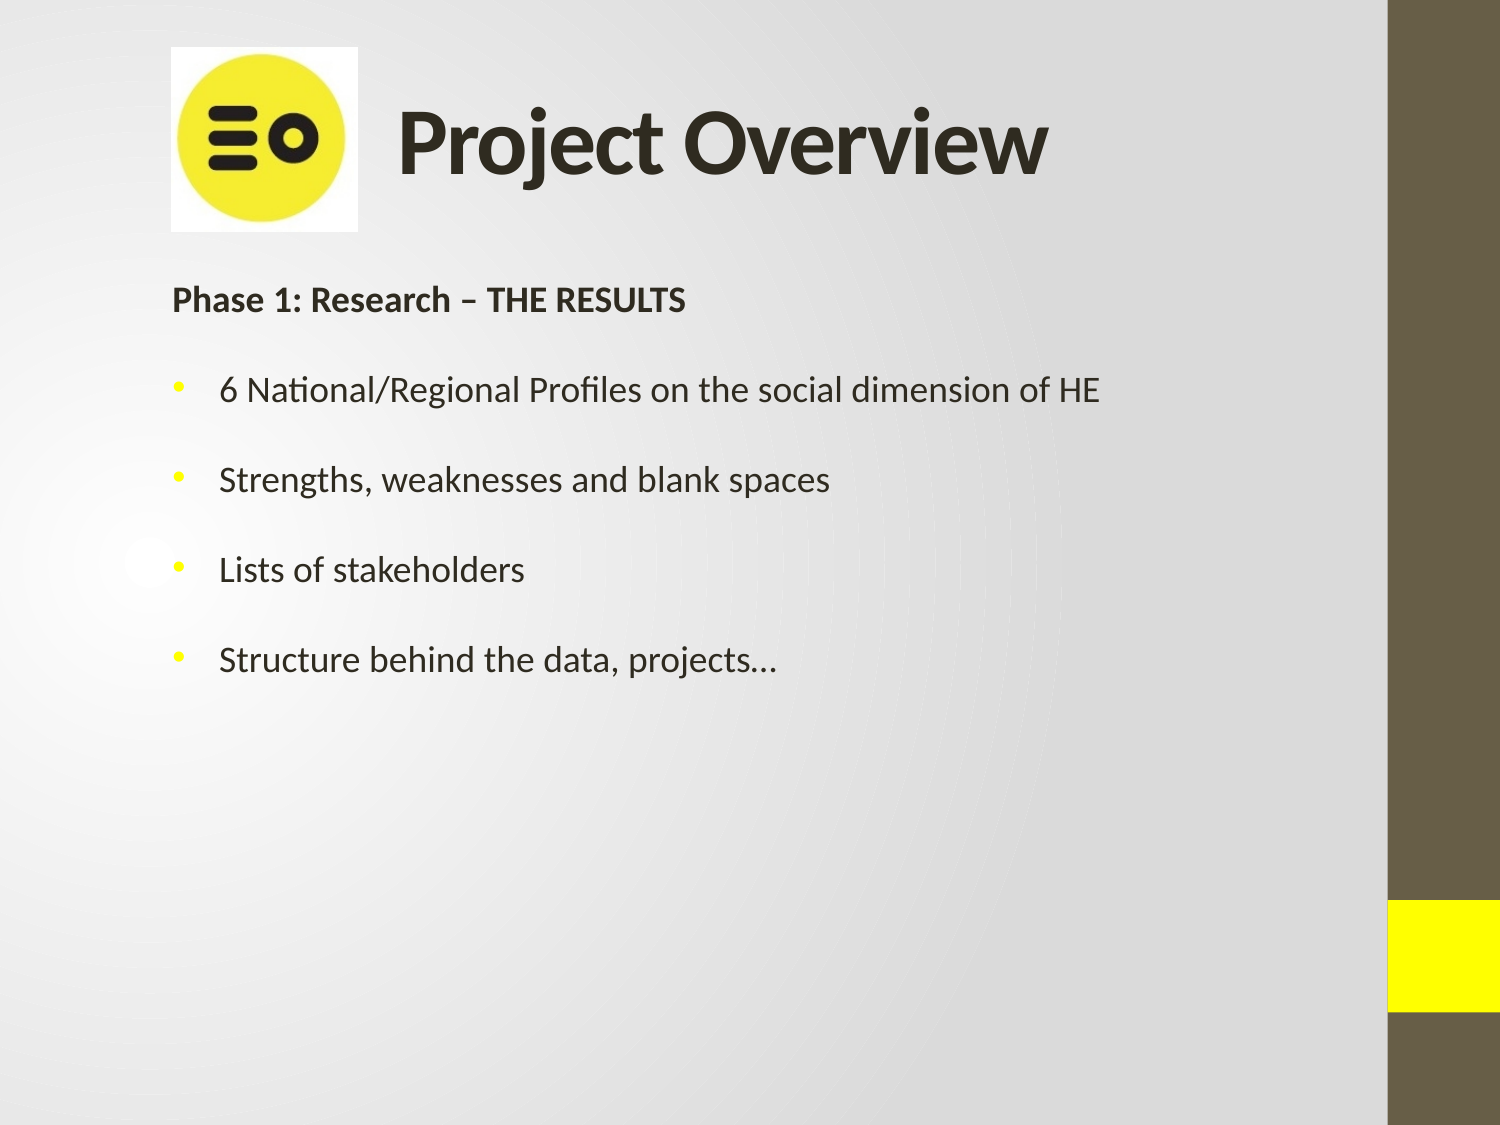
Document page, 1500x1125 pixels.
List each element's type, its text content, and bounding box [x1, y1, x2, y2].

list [170, 46, 359, 233]
title Project Overview [382, 42, 1388, 231]
text_box Phase 1: Research – THE RESULTS 6 National/Regional Profiles on the social dimension of HE Strengths, weaknesses and blank spaces Lists of stakeholders Structure behind the data, projects… [157, 267, 1235, 777]
